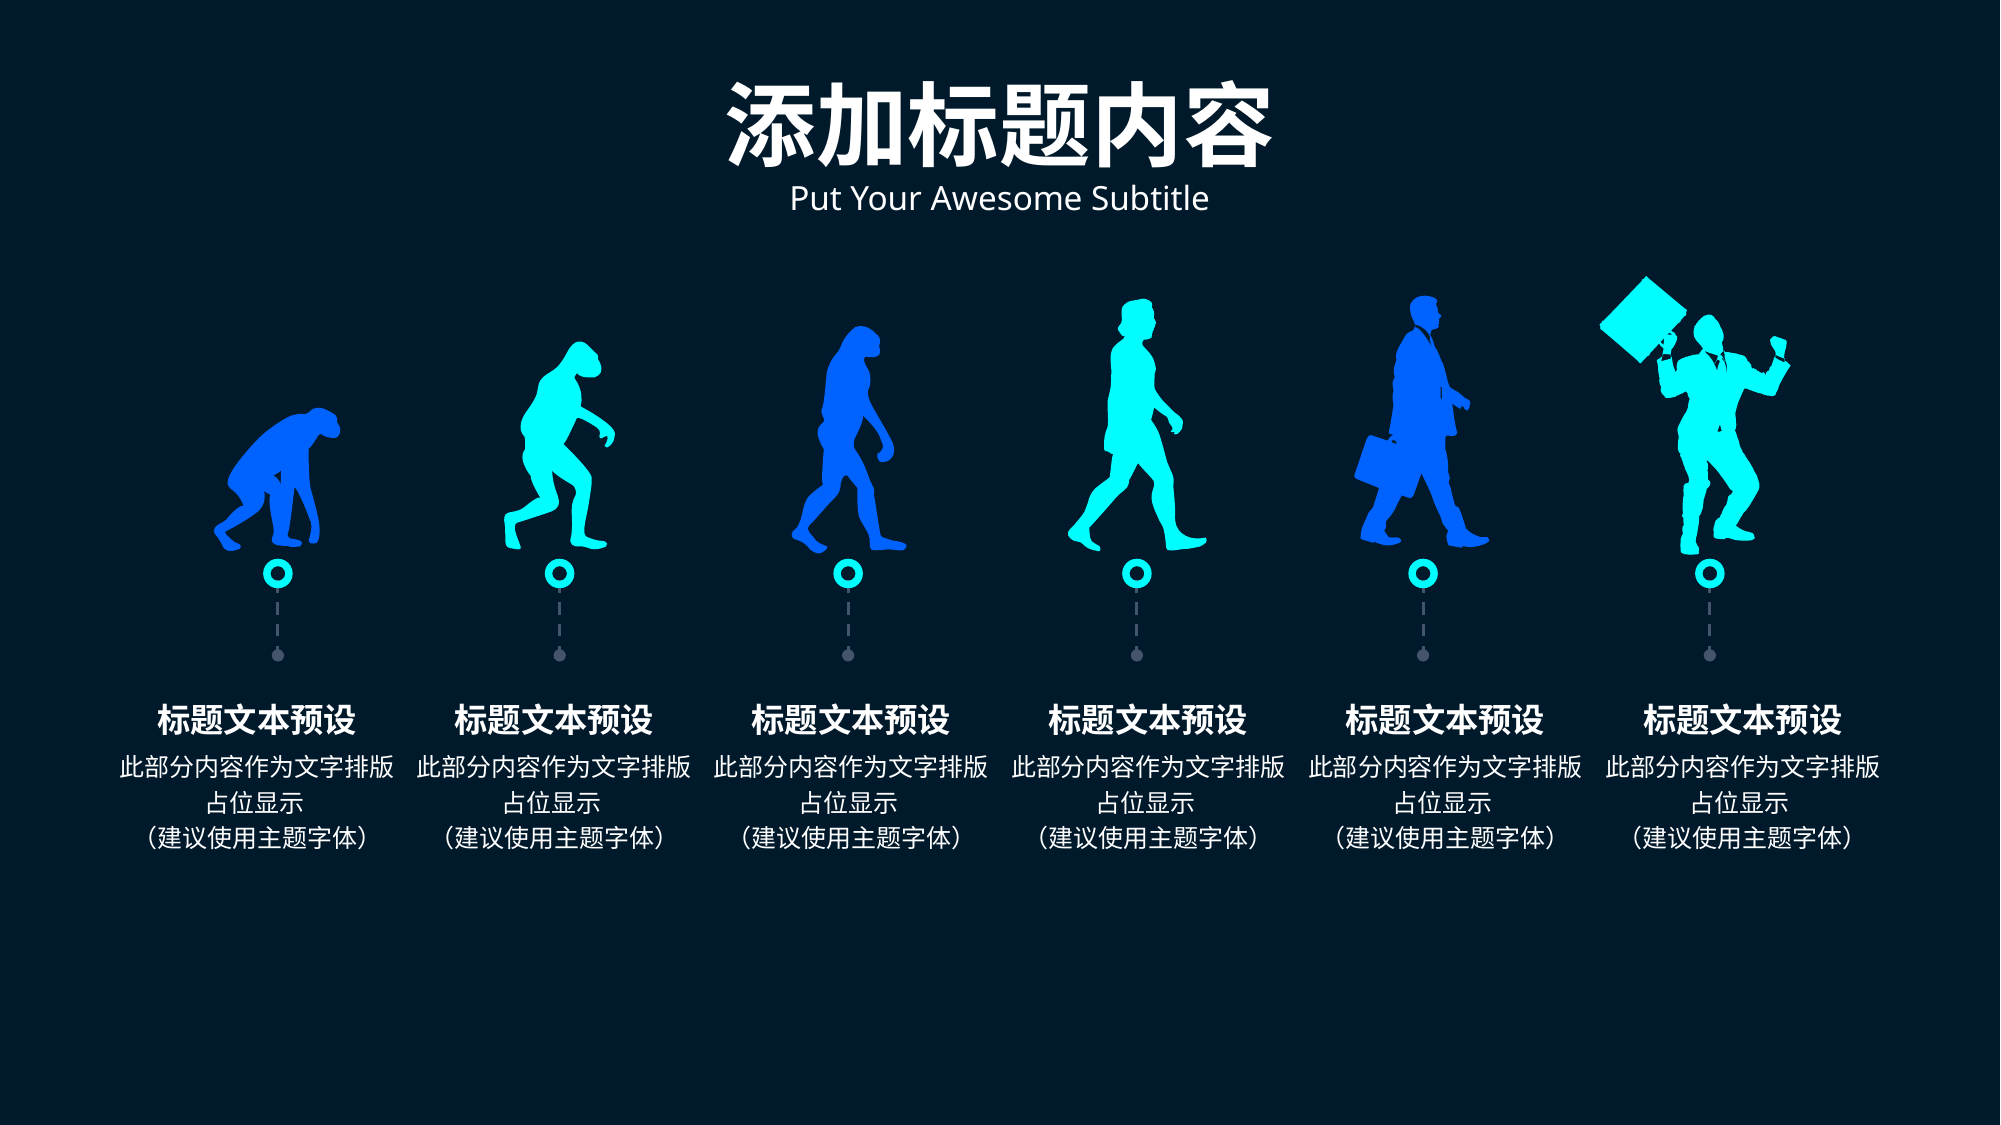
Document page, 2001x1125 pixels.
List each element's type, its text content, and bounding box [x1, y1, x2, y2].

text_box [1306, 289, 1585, 847]
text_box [117, 405, 397, 847]
text_box Put Your Awesome Subtitle [774, 169, 1226, 225]
text_box 添加标题内容 [709, 60, 1291, 185]
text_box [415, 335, 694, 847]
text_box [1599, 279, 1883, 846]
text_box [712, 323, 991, 847]
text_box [1009, 297, 1288, 847]
